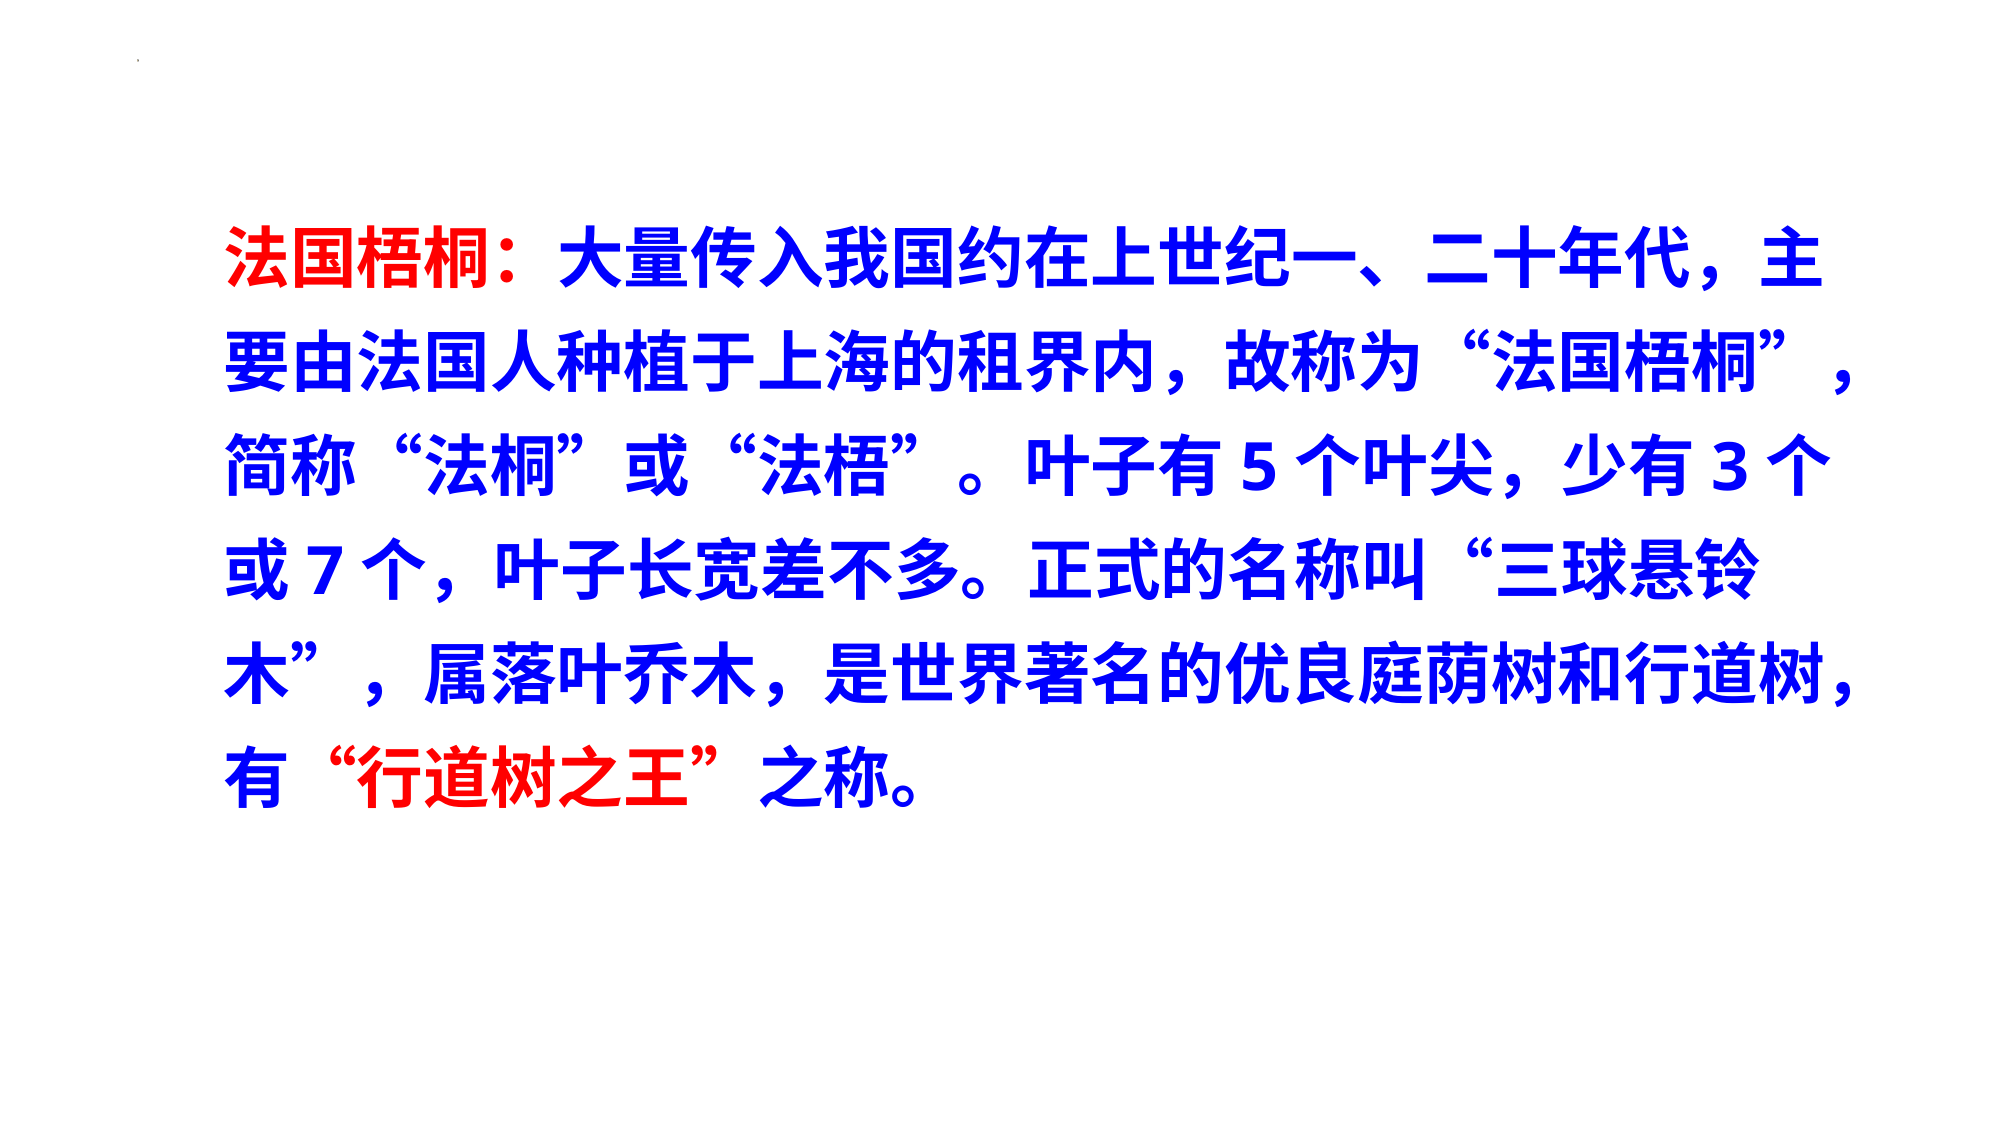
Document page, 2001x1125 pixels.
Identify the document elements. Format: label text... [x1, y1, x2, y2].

text_box 法国梧桐：大量传入我国约在上世纪一、二十年代，主要由法国人种植于上海的租界内，故称为“法国梧桐”，简称“法桐”或“法梧”。叶子有5个叶尖，少有3个或7个，叶子长宽差不多。正式的名称叫“三球悬铃木”，属落叶乔木，是世界著名的优良庭荫树和行道树，有“行道树之王”之称。 [208, 184, 1905, 823]
